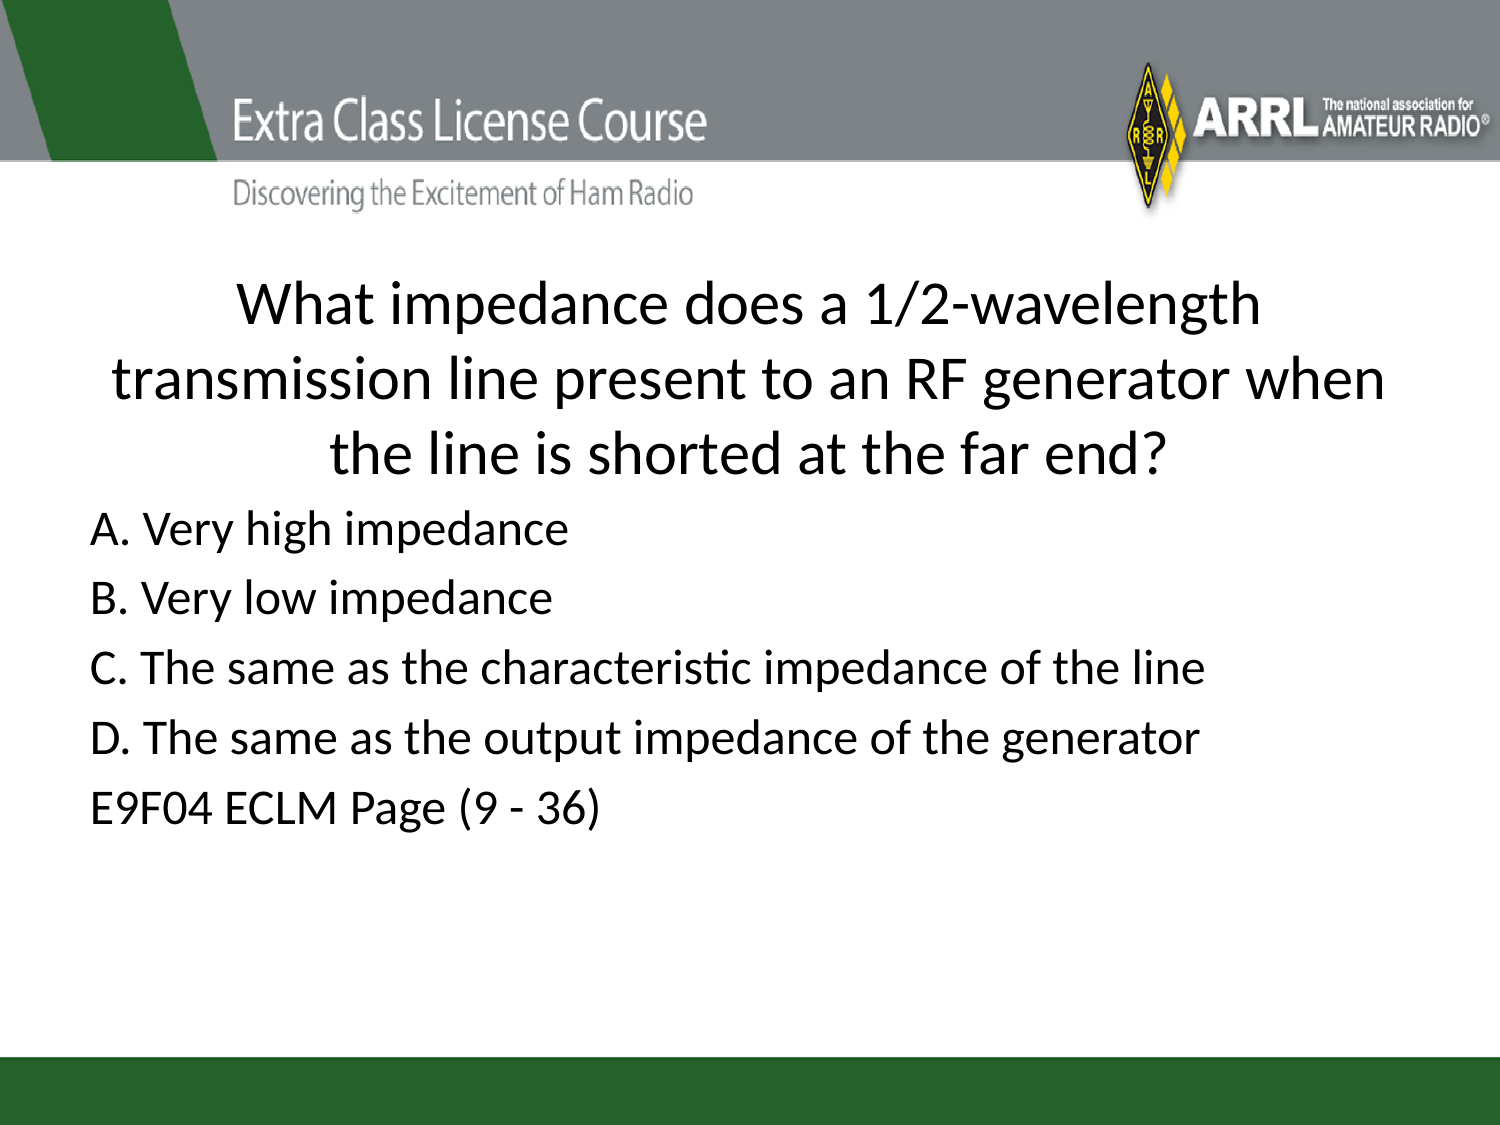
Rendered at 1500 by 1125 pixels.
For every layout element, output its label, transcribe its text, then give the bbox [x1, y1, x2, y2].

picture [0, 0, 1500, 1125]
list A. Very high impedance B. Very low impedance C. The same as the characteristic impedance of the line D. The same as the output impedance of the generator E9F04 ECLM Page (9 - 36) [75, 487, 1425, 1005]
title What impedance does a 1/2-wavelength transmission line present to an RF generator when the line is shorted at the far end? [75, 254, 1425, 435]
